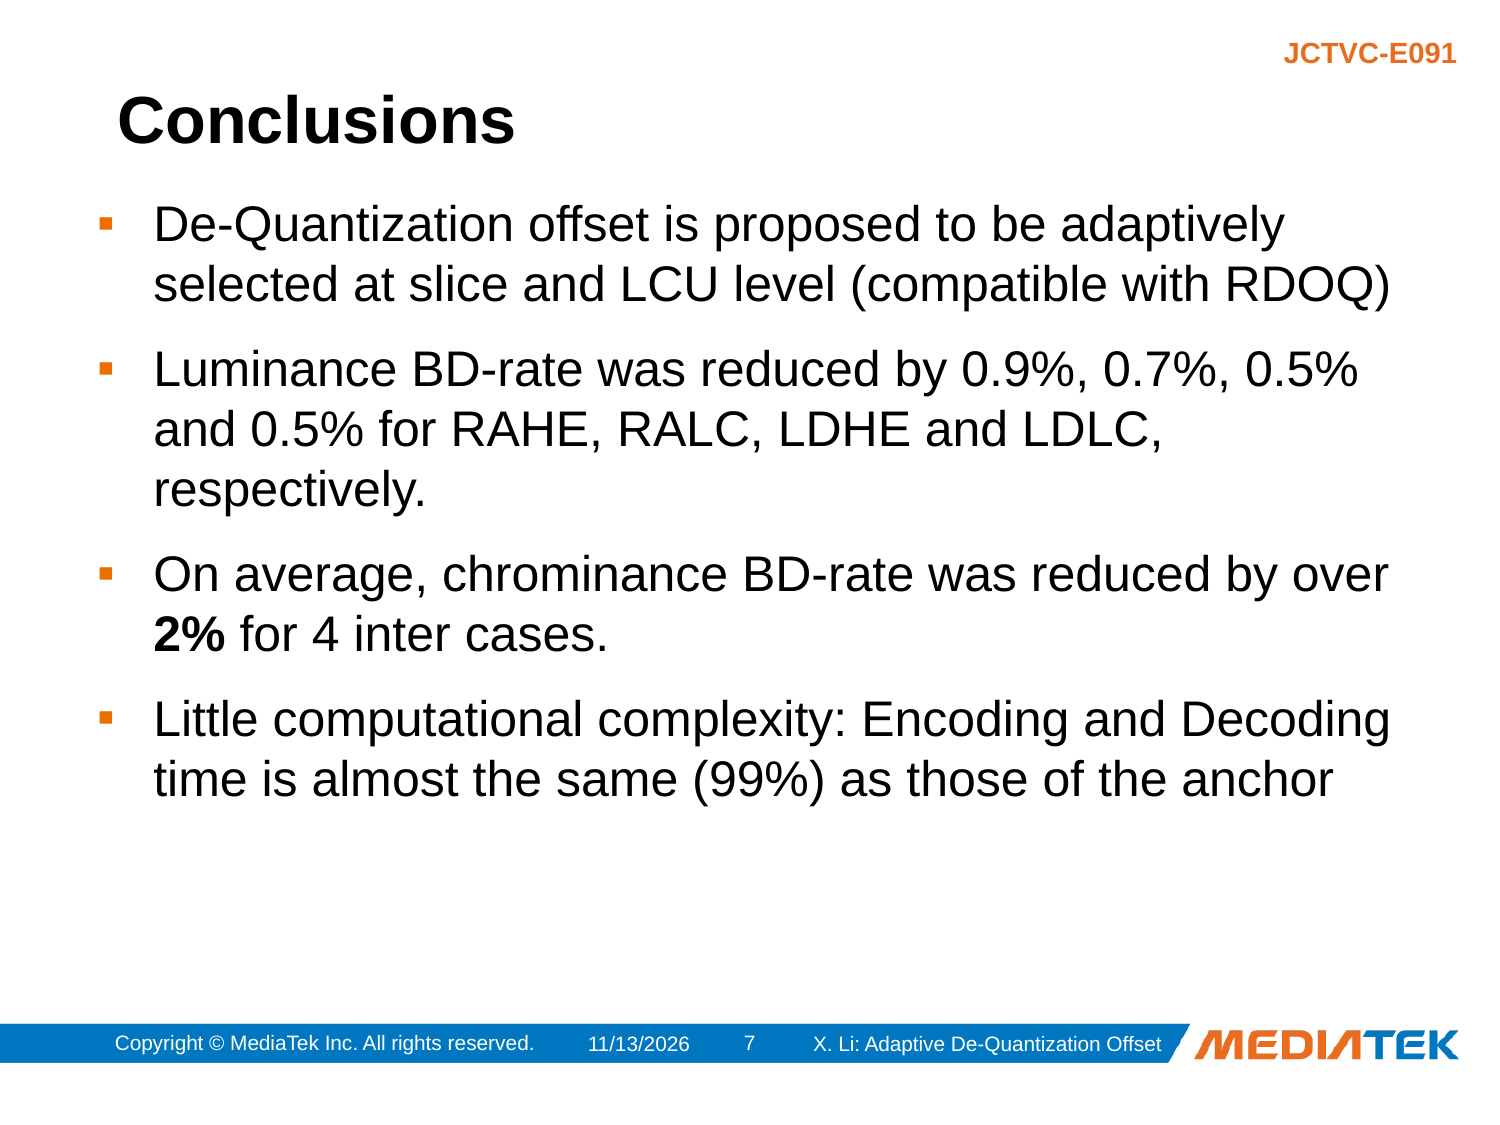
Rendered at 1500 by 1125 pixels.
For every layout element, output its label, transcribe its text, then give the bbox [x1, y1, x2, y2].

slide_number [572, 1022, 711, 1090]
picture [0, 1023, 99, 1063]
title Conclusions [101, 62, 1425, 172]
footer Copyright © MediaTek Inc. All rights reserved. [99, 1022, 572, 1090]
picture [789, 1023, 1459, 1063]
list De-Quantization offset is proposed to be adaptively selected at slice and LCU level (compatible with RDOQ) Luminance BD-rate was reduced by 0.9%, 0.7%, 0.5% and 0.5% for RAHE, RALC, LDHE and LDLC, respectively. On average, chrominance BD-rate was reduced by over 2% for 4 inter cases. Little computational complexity: Encoding and Decoding time is almost the same (99%) as those of the anchor [81, 184, 1433, 998]
slide_number 6 [711, 1022, 789, 1090]
